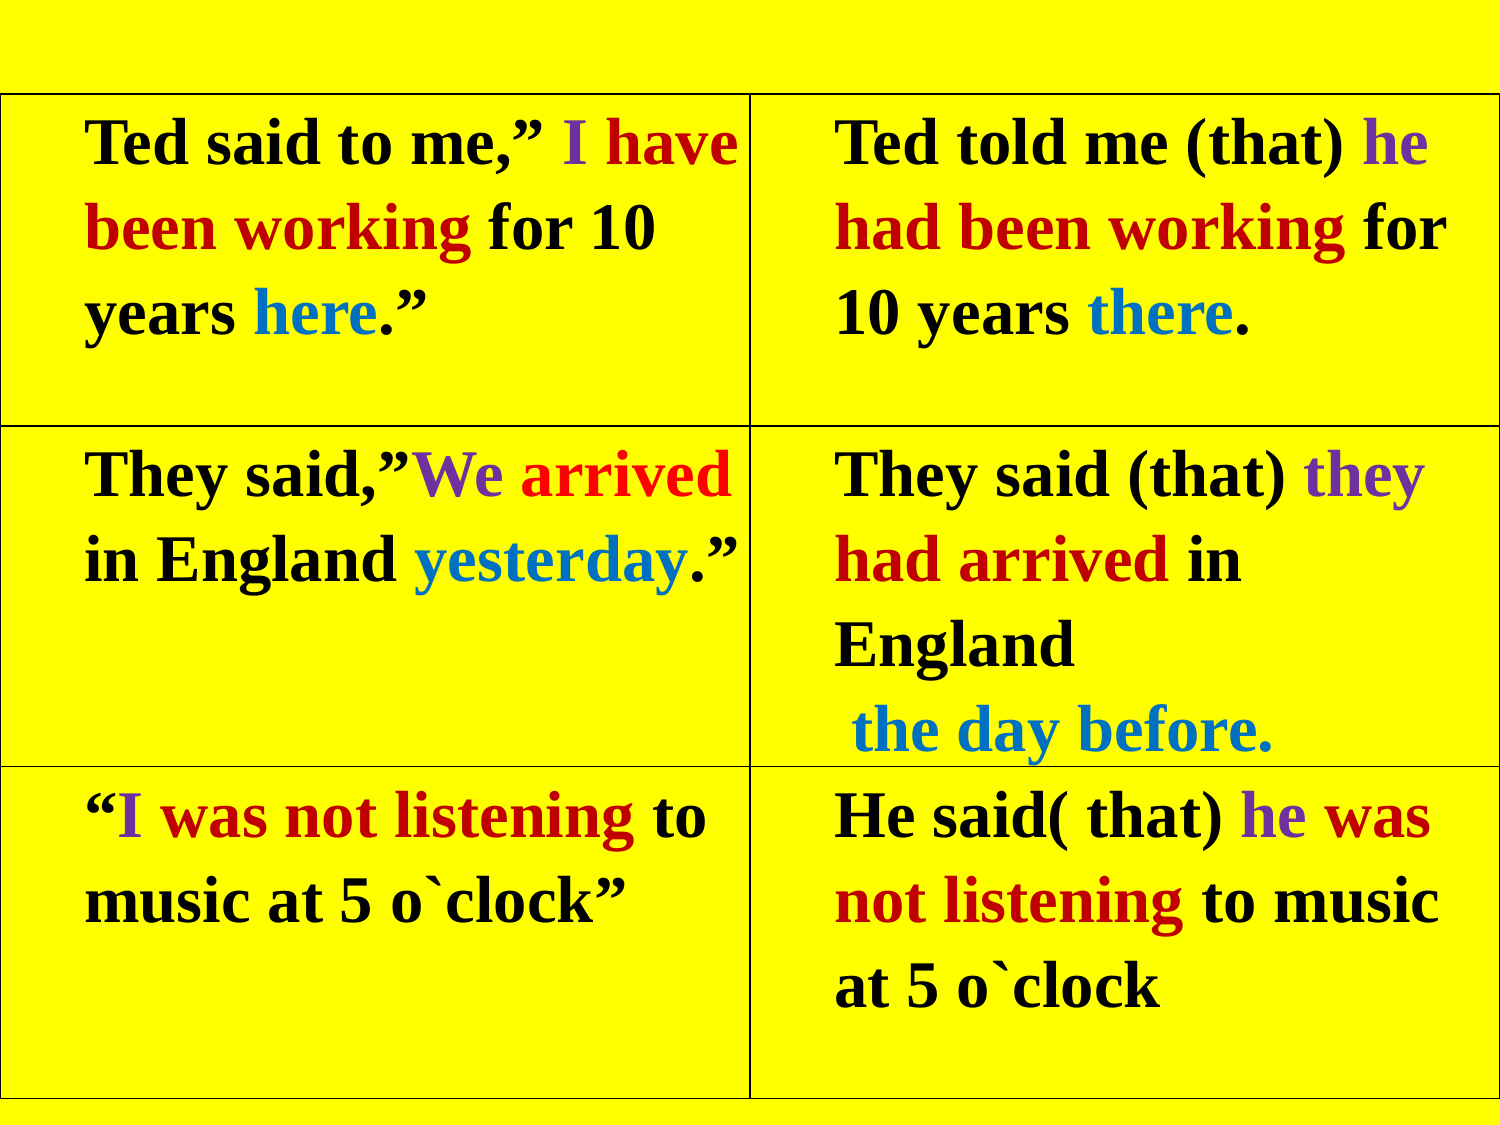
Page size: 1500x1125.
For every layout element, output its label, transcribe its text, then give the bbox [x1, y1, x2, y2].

table_cell He said( that) he was not listening to music at 5 o`clock [751, 767, 1499, 1098]
table_cell They said (that) they had arrived in England the day before. [751, 427, 1499, 766]
table_cell “I was not listening to music at 5 o`clock” [1, 767, 749, 1098]
table_cell They said,”We arrived in England yesterday.” [1, 427, 749, 766]
table_header Ted told me (that) he had been working for 10 years there. [751, 95, 1499, 425]
table_header Ted said to me,” I have been working for 10 years here.” [1, 95, 749, 425]
